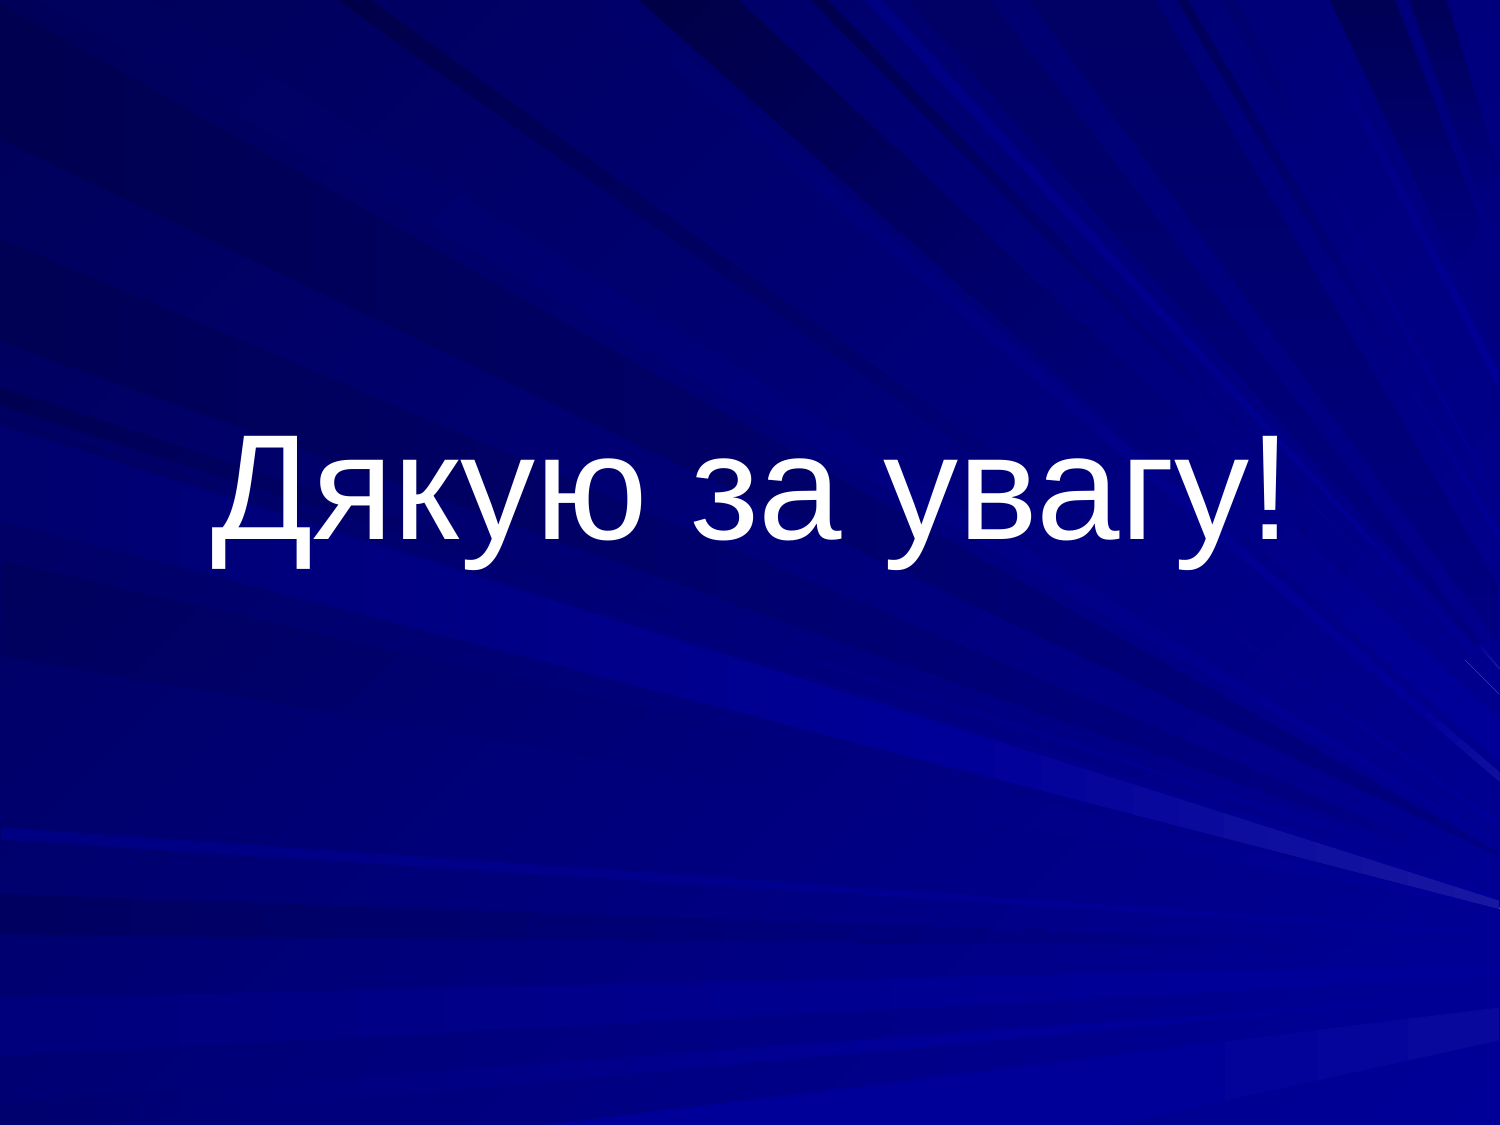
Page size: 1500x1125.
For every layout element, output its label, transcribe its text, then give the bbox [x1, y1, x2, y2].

title Дякую за увагу! [76, 385, 1427, 573]
